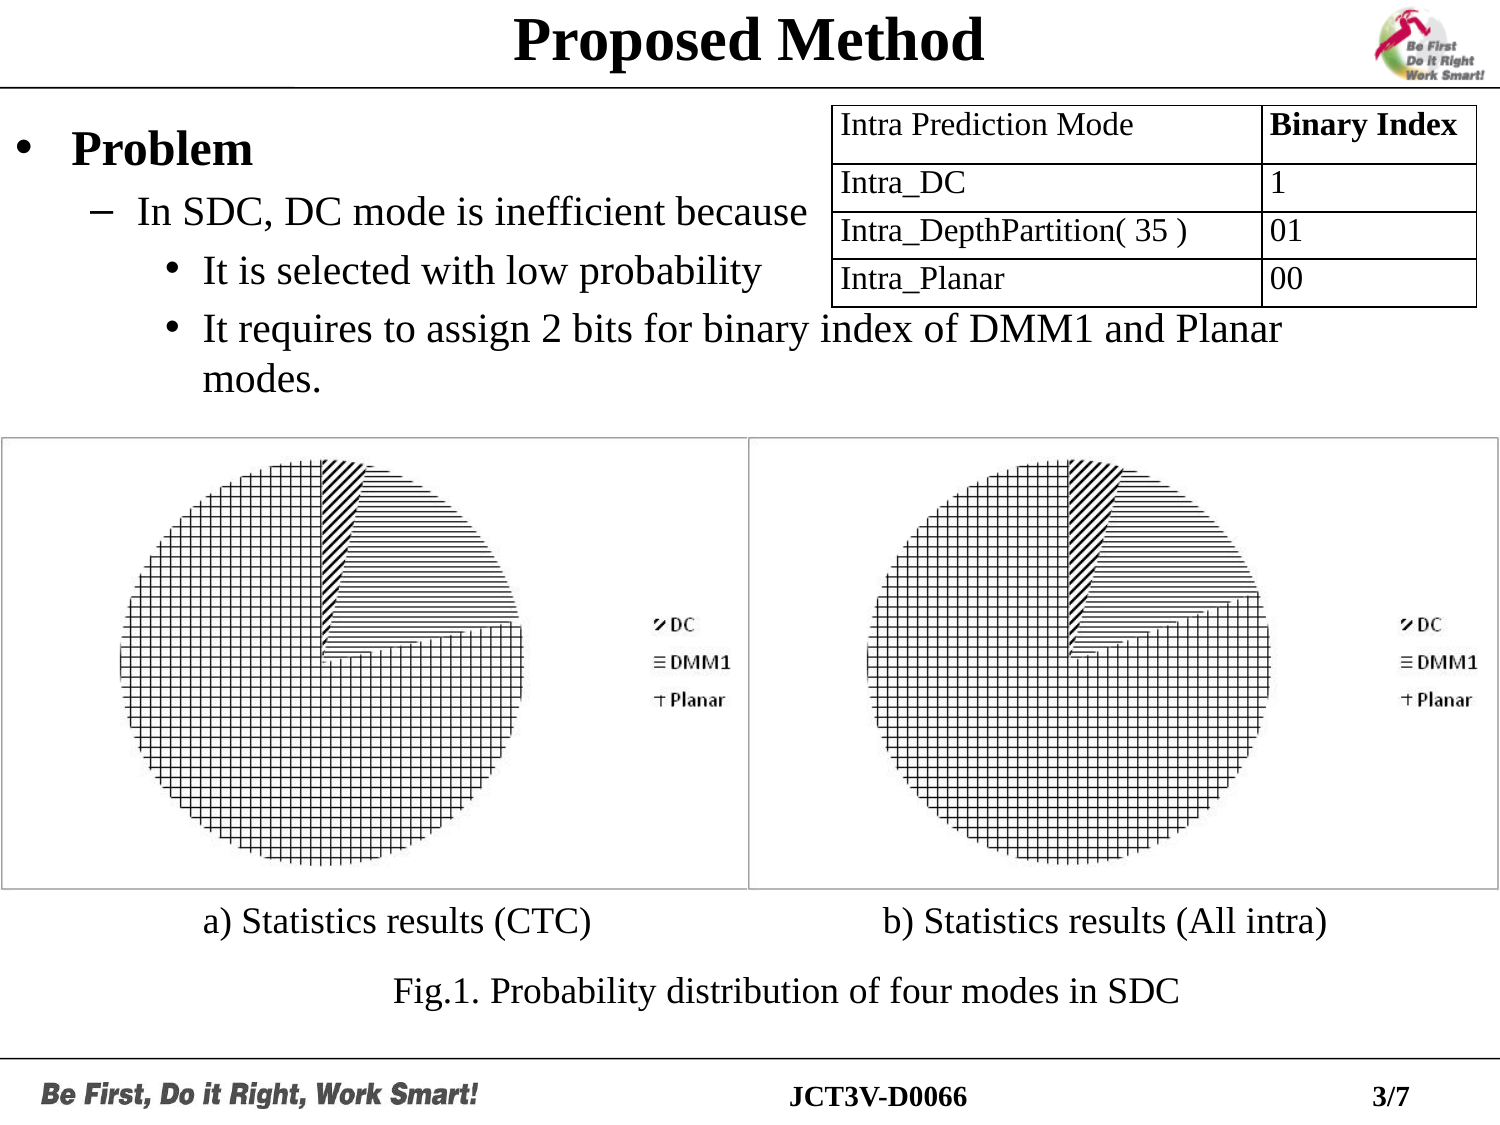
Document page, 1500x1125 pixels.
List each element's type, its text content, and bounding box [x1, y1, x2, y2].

table_header Intra Prediction Mode [833, 106, 1261, 163]
table_cell Intra_DepthPartition( 35 ) [833, 213, 1261, 258]
text_box Fig.1. Probability distribution of four modes in SDC [378, 958, 1197, 1019]
picture [41, 1082, 478, 1109]
table_cell 1 [1263, 165, 1476, 211]
text_box JCT3V-D0066 [632, 1065, 983, 1125]
picture [1426, 5, 1489, 83]
table_cell 01 [1263, 213, 1476, 258]
list Problem In SDC, DC mode is inefficient because It is selected with low probability It requires to assign 2 bits for binary index of DMM1 and Planar modes. [0, 898, 1407, 1032]
table_cell Intra_DC [833, 165, 1261, 211]
text_box a) Statistics results (CTC) [188, 899, 608, 949]
table_header Binary Index [1263, 106, 1476, 163]
slide_number 3/7 [1074, 1065, 1425, 1125]
list Problem In SDC, DC mode is inefficient because It is selected with low probability It requires to assign 2 bits for binary index of DMM1 and Planar modes. [0, 108, 1407, 435]
title Proposed Method [74, 1, 1426, 108]
table_cell 00 [1263, 260, 1476, 306]
text_box b) Statistics results (All intra) [868, 899, 1343, 949]
table_cell Intra_Planar [833, 260, 1261, 306]
picture [0, 436, 1500, 891]
